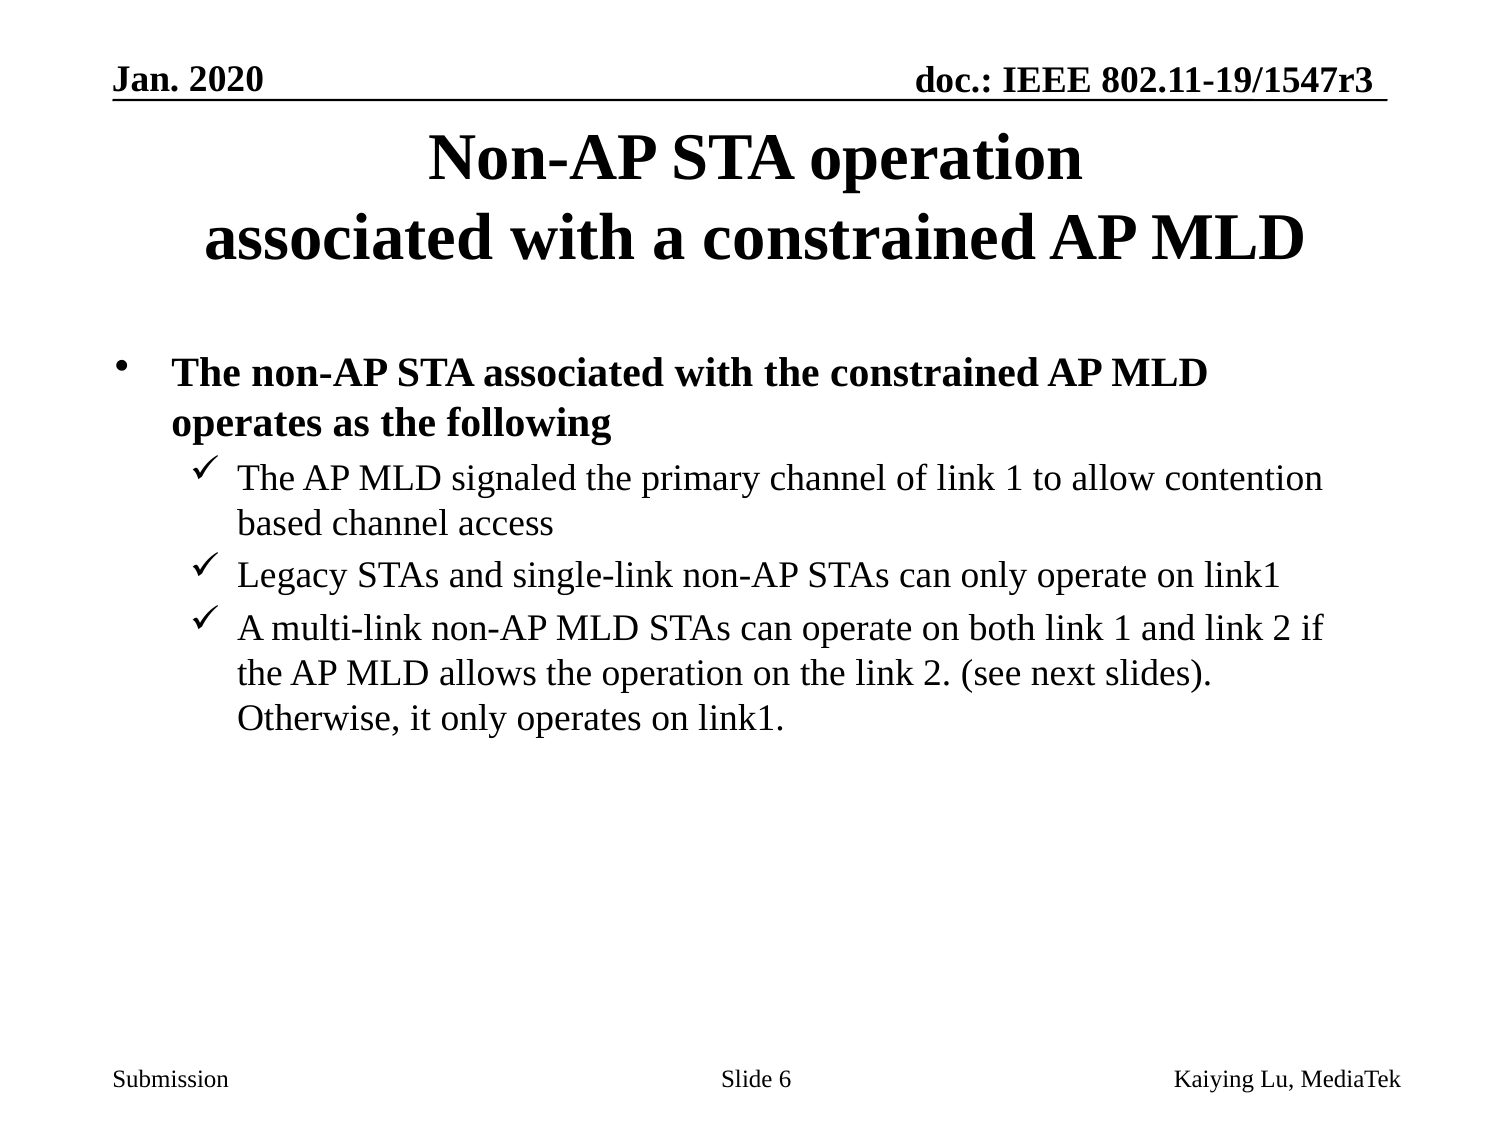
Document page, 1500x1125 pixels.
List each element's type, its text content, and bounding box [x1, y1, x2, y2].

slide_number Slide 6 [712, 1061, 800, 1093]
title Non-AP STA operation associated with a constrained AP MLD [5, 96, 1500, 210]
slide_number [111, 53, 423, 100]
list The non-AP STA associated with the constrained AP MLD operates as the following The AP MLD signaled the primary channel of link 1 to allow contention based channel access Legacy STAs and single-link non-AP STAs can only operate on link1 A multi-link non-AP MLD STAs can operate on both link 1 and link 2 if the AP MLD allows the operation on the link 2. (see next slides). Otherwise, it only operates on link1. [99, 337, 1376, 1013]
footer Kaiying Lu, MediaTek [1164, 1061, 1402, 1125]
